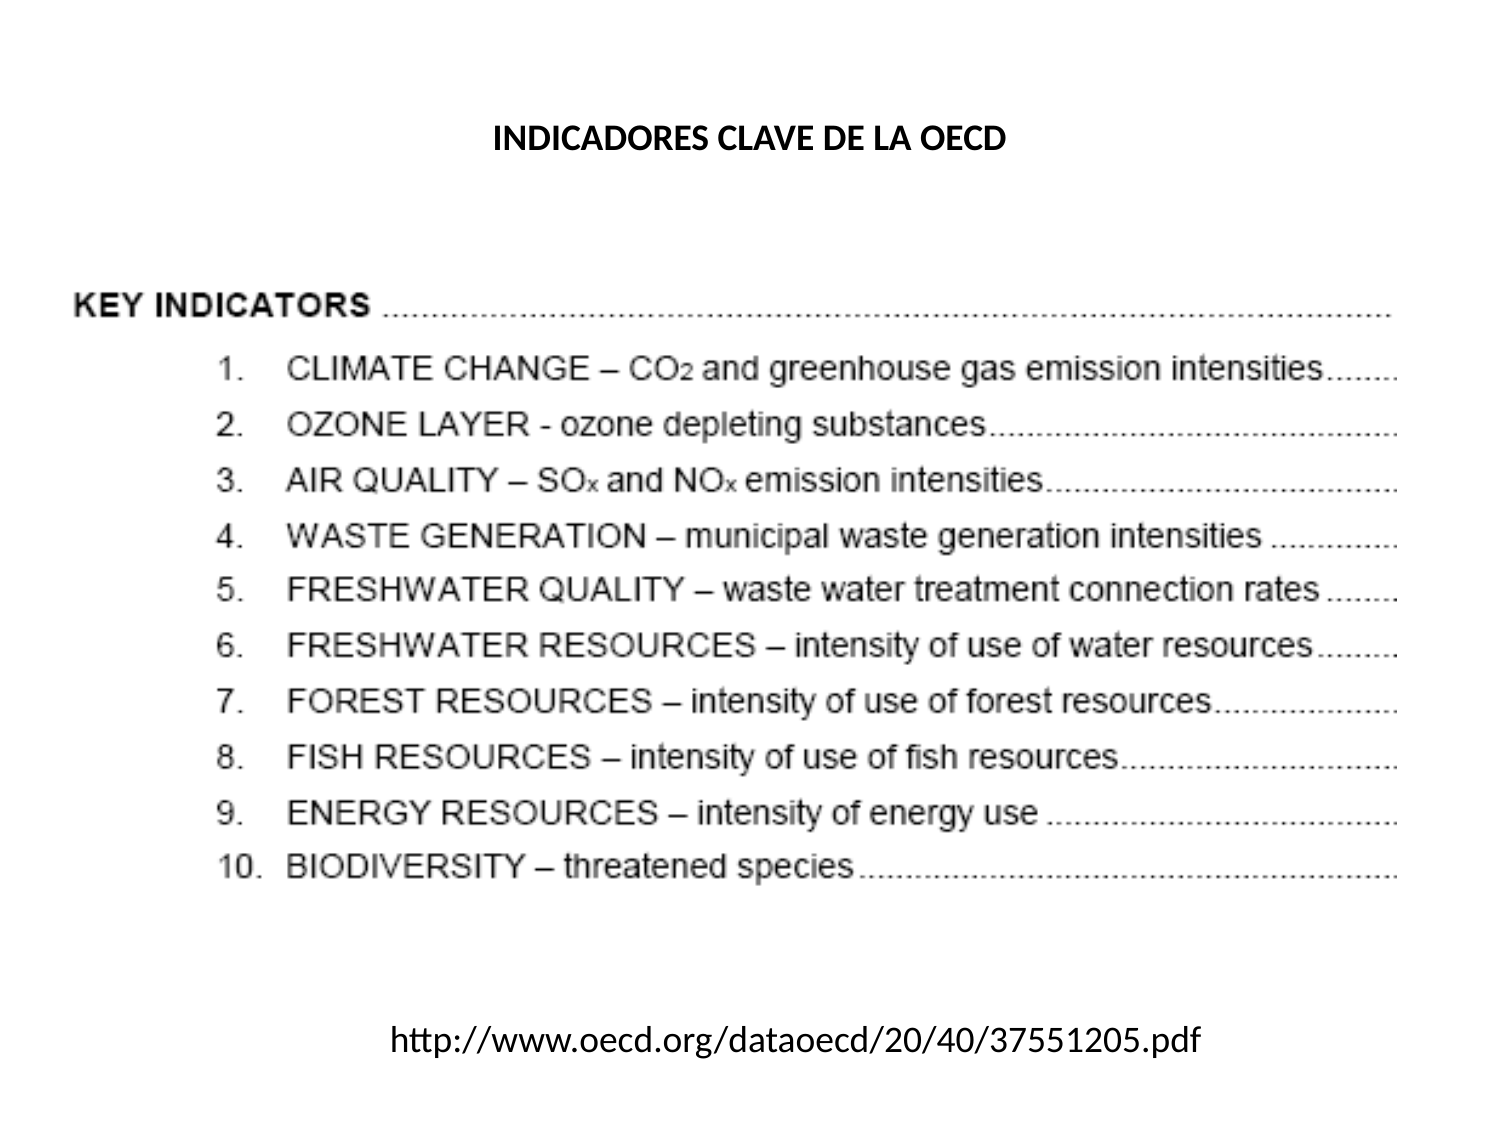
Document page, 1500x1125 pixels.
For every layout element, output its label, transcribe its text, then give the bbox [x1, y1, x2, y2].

text_box INDICADORES CLAVE DE LA OECD [0, 105, 1500, 166]
picture [58, 269, 1398, 903]
text_box http://www.oecd.org/dataoecd/20/40/37551205.pdf [374, 1007, 1243, 1067]
